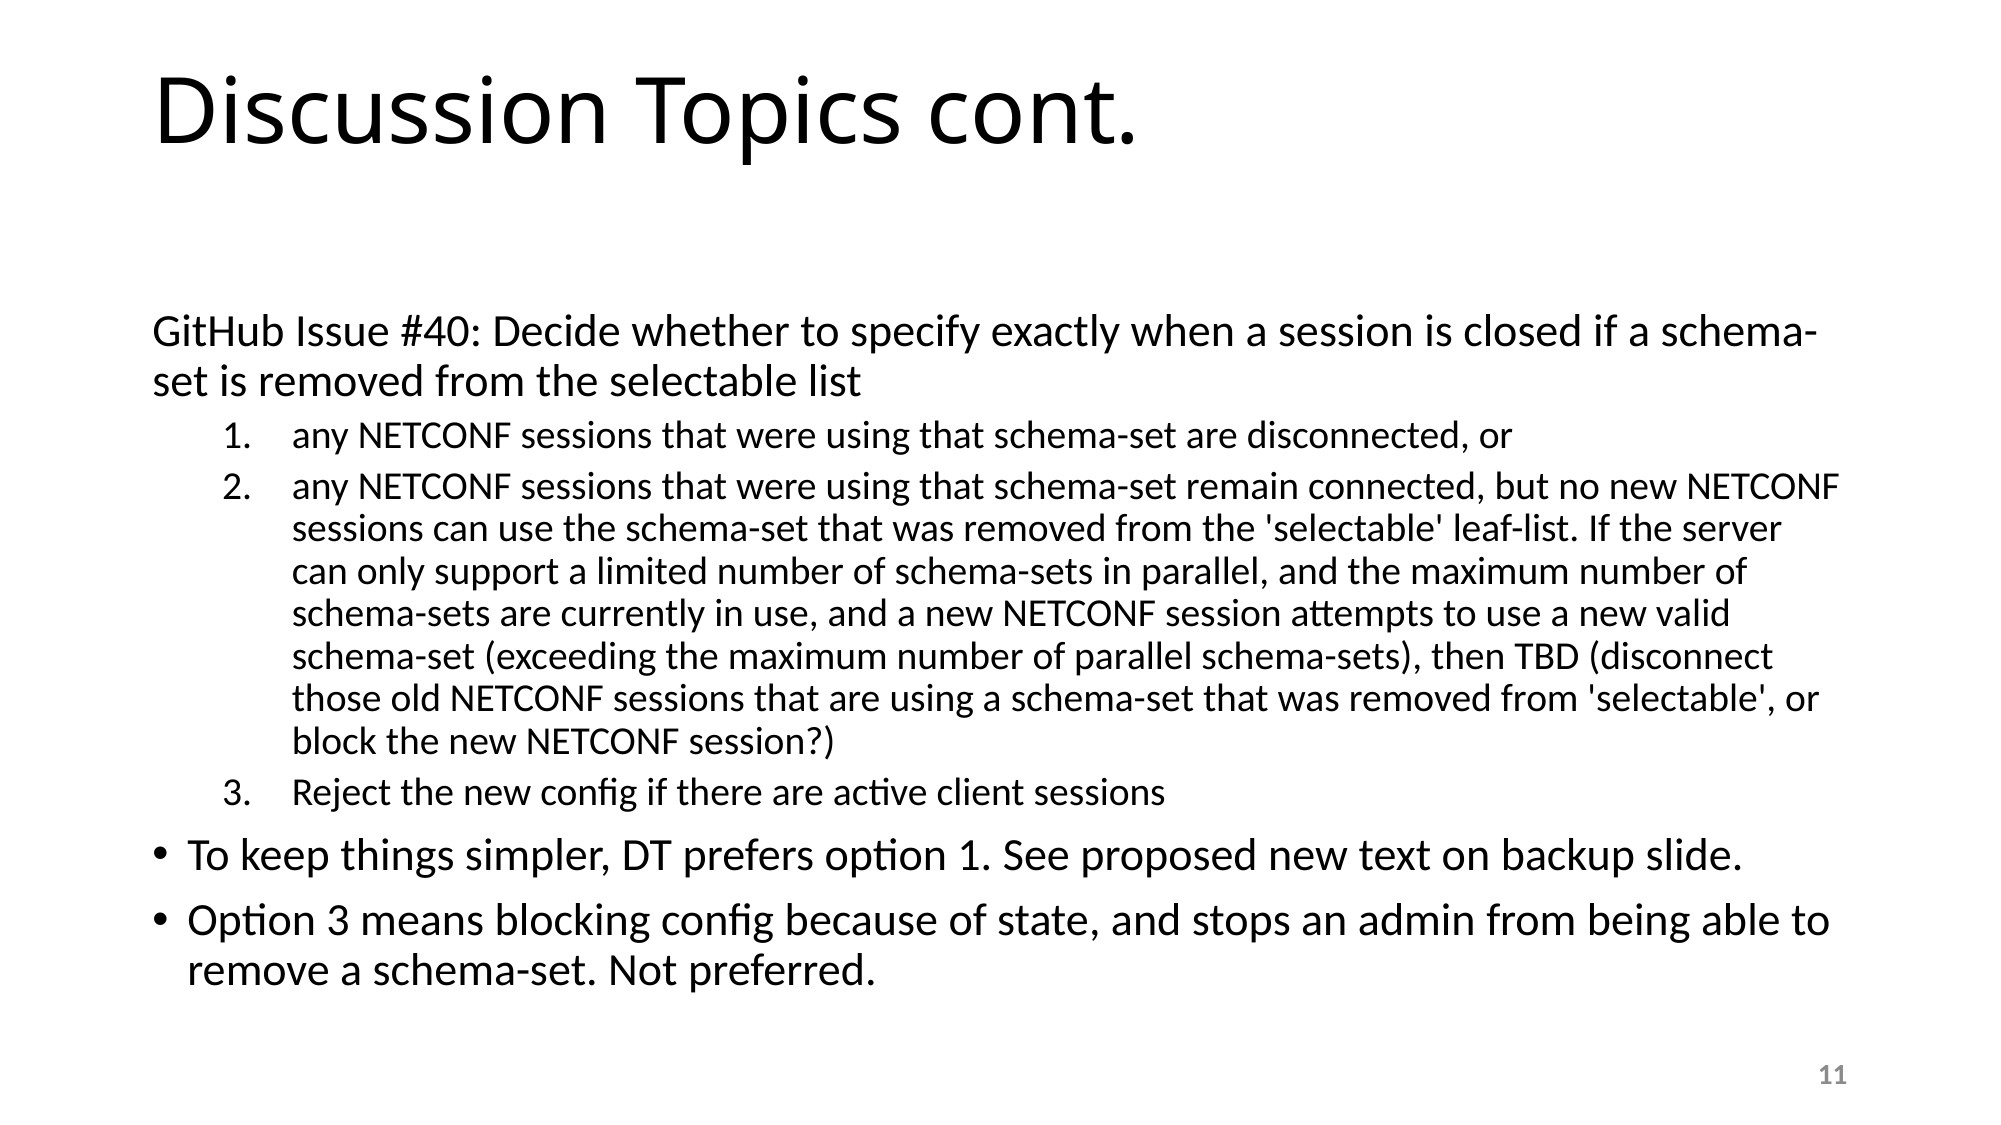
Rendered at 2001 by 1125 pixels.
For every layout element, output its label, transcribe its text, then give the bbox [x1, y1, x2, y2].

slide_number 11 [1412, 1042, 1863, 1103]
list GitHub Issue #40: Decide whether to specify exactly when a session is closed if a schema-set is removed from the selectable list any NETCONF sessions that were using that schema-set are disconnected, or any NETCONF sessions that were using that schema-set remain connected, but no new NETCONF sessions can use the schema-set that was removed from the 'selectable' leaf-list. If the server can only support a limited number of schema-sets in parallel, and the maximum number of schema-sets are currently in use, and a new NETCONF session attempts to use a new valid schema-set (exceeding the maximum number of parallel schema-sets), then TBD (disconnect those old NETCONF sessions that are using a schema-set that was removed from 'selectable', or block the new NETCONF session?) Reject the new config if there are active client sessions To keep things simpler, DT prefers option 1. See proposed new text on backup slide. Option 3 means blocking config because of state, and stops an admin from being able to remove a schema-set. Not preferred. [137, 299, 1863, 1014]
title Discussion Topics cont. [137, 59, 1863, 278]
